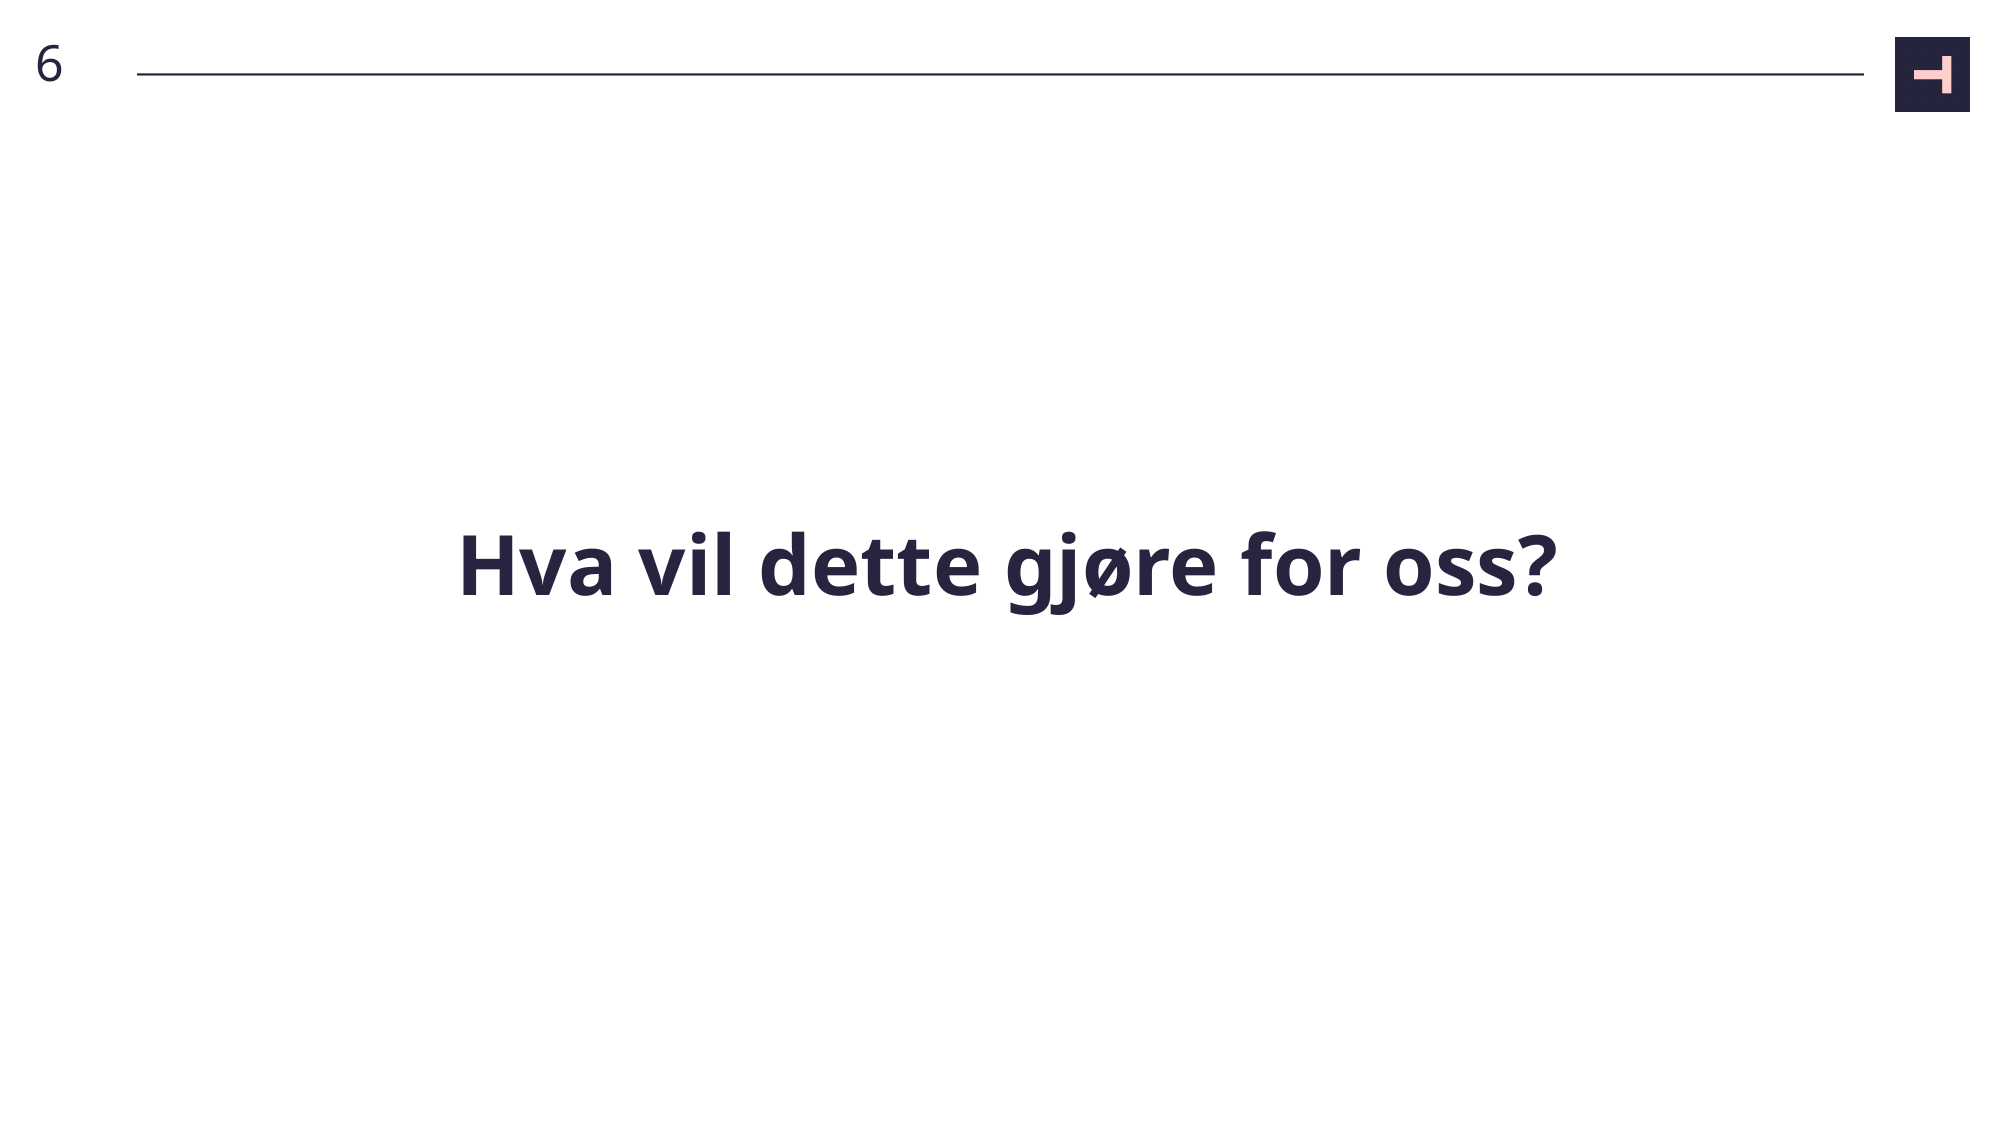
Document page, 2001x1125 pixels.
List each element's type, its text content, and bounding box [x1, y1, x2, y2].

title Hva vil dette gjøre for oss? [137, 431, 1878, 694]
slide_number 6 [35, 35, 138, 96]
picture [1895, 37, 1970, 112]
